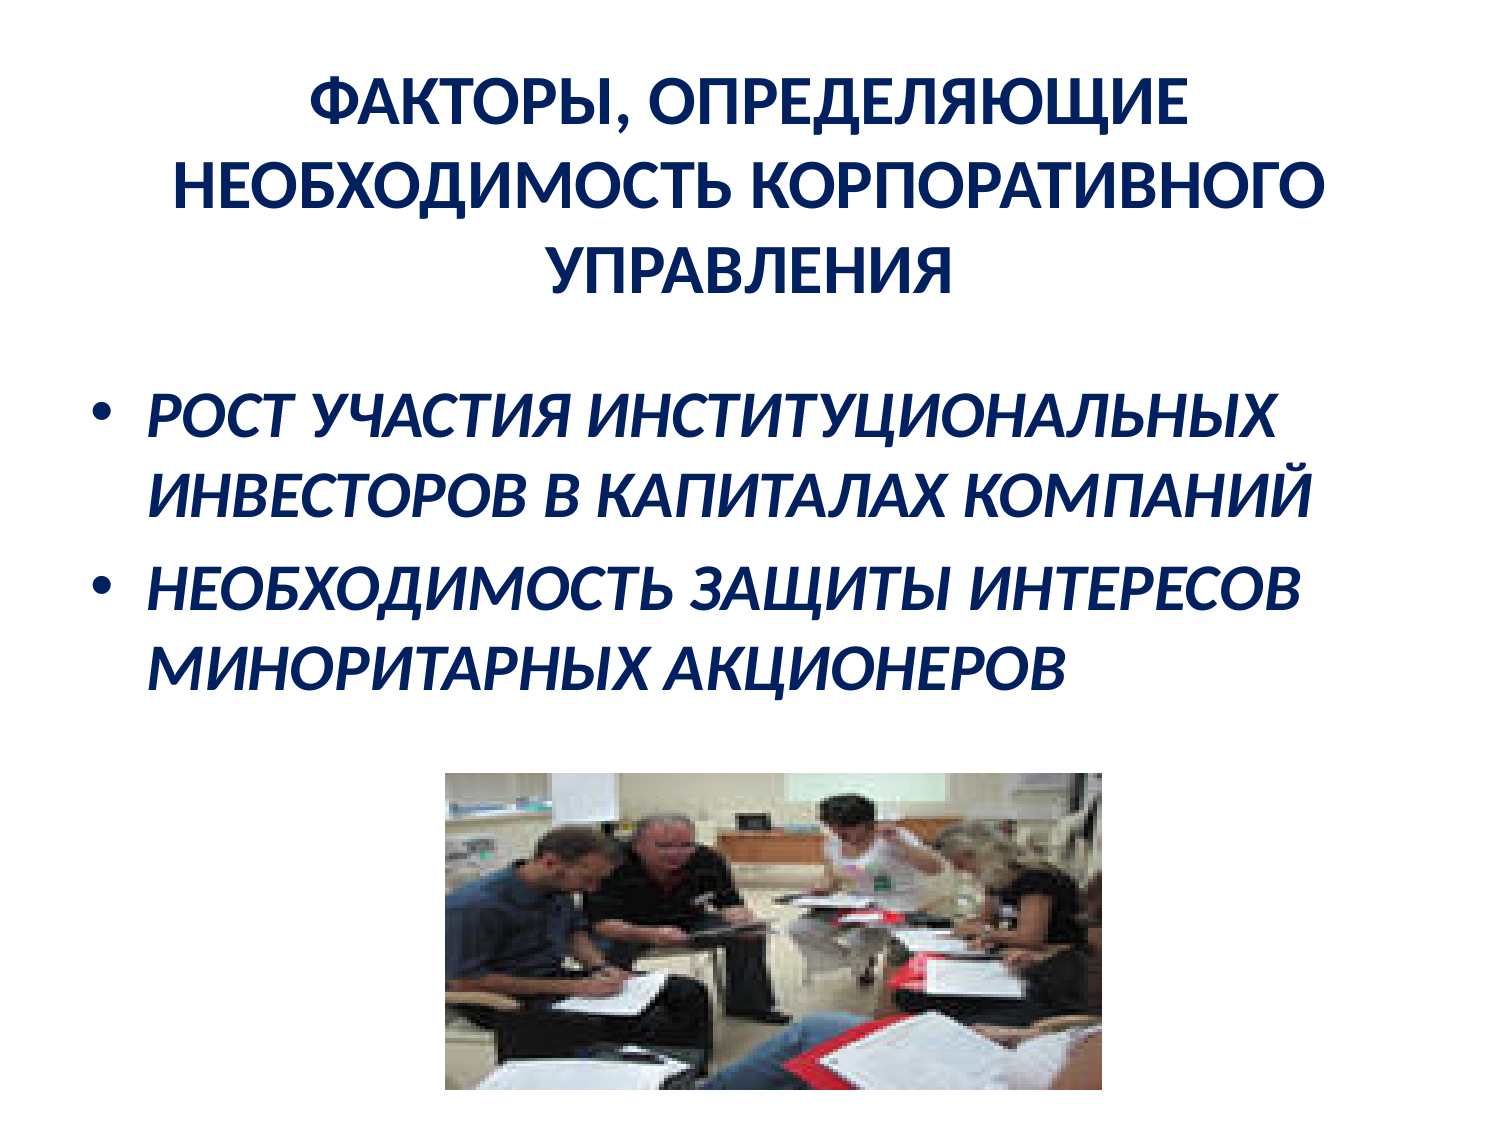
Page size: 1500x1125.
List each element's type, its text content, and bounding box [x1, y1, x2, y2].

picture [445, 773, 1102, 1091]
title ФАКТОРЫ, ОПРЕДЕЛЯЮЩИЕ НЕОБХОДИМОСТЬ КОРПОРАТИВНОГО УПРАВЛЕНИЯ [75, 45, 1425, 317]
list РОСТ УЧАСТИЯ ИНСТИТУЦИОНАЛЬНЫХ ИНВЕСТОРОВ В КАПИТАЛАХ КОМПАНИЙ НЕОБХОДИМОСТЬ ЗАЩИТЫ ИНТЕРЕСОВ МИНОРИТАРНЫХ АКЦИОНЕРОВ [75, 363, 1425, 715]
